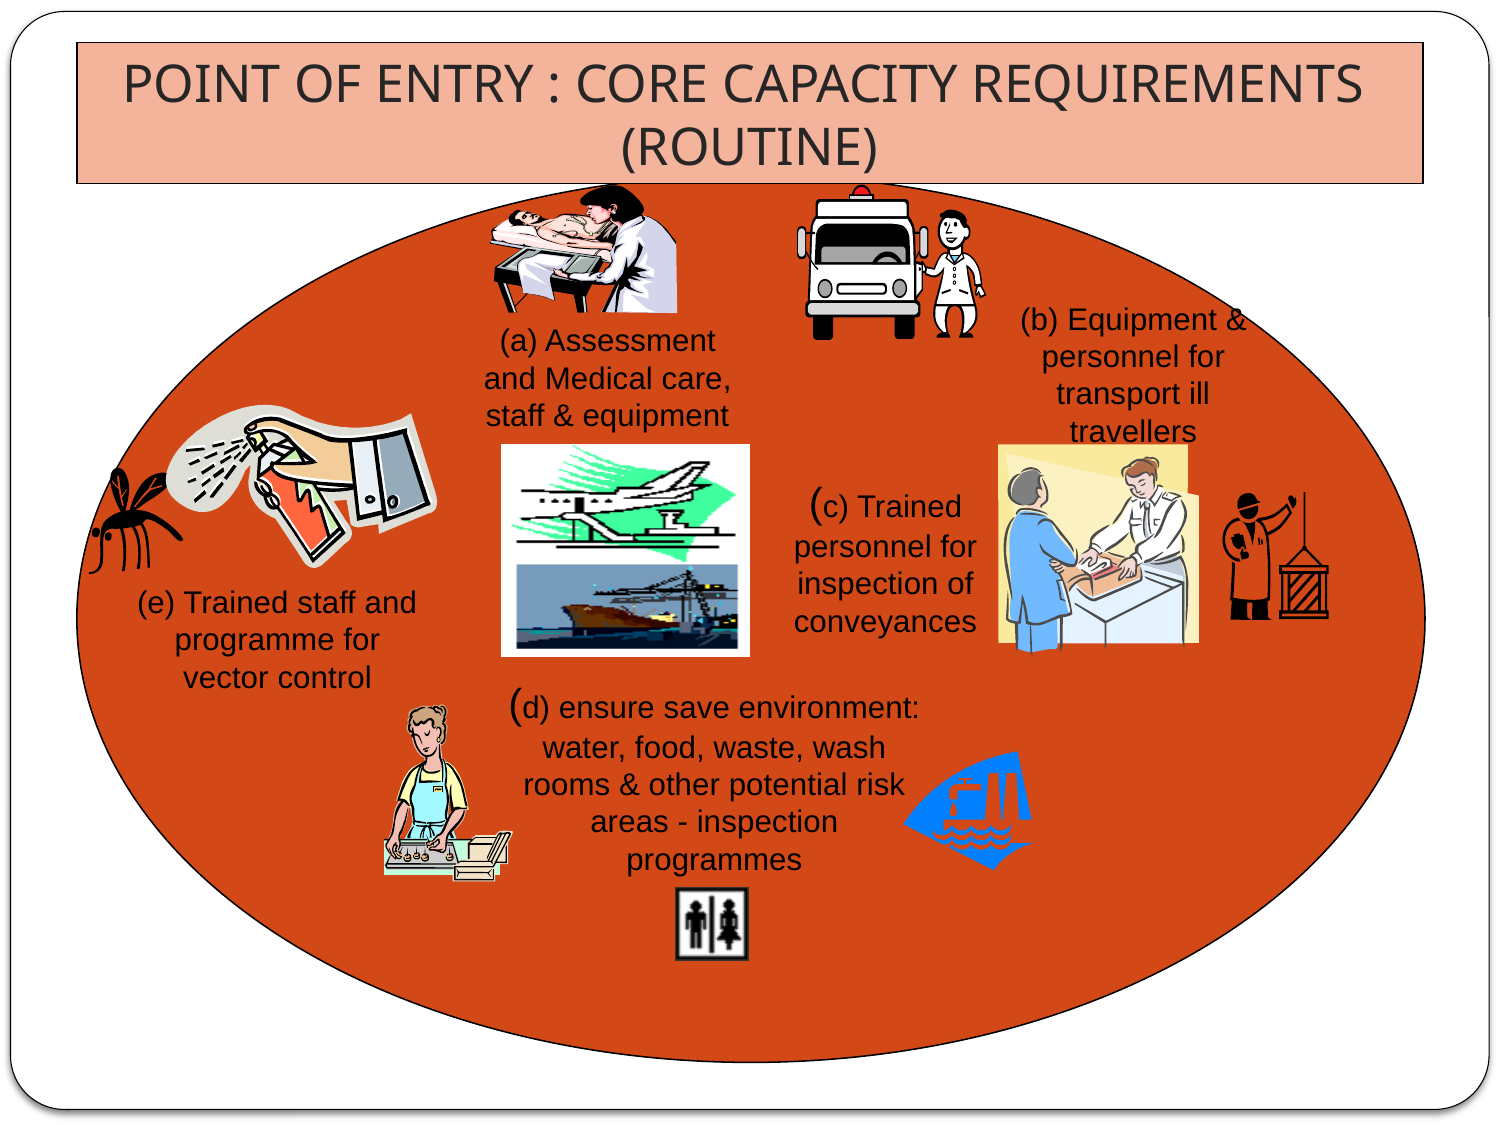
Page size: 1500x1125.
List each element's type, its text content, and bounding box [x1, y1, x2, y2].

picture [1222, 491, 1329, 620]
picture [501, 443, 750, 657]
text_box (c) Trained personnel for inspection of conveyances [756, 467, 992, 647]
text_box Capacity Strengthening at Points of Entry [0, 29, 774, 91]
text_box [992, 204, 1204, 290]
picture [674, 887, 749, 962]
text_box (a) Assessment and Medical care, staff & equipment [466, 312, 750, 442]
text_box [76, 211, 1426, 1063]
text_box (e) Trained staff and programme for vector control [112, 574, 443, 703]
picture [796, 184, 987, 340]
text_box [680, 184, 992, 467]
picture [489, 184, 680, 315]
picture [383, 703, 514, 882]
text_box (b) Equipment & personnel for transport ill travellers [974, 290, 1293, 457]
text_box POINT OF ENTRY : CORE CAPACITY REQUIREMENTS (ROUTINE) [76, 42, 1424, 184]
picture [88, 385, 431, 575]
picture [903, 751, 1034, 871]
picture [997, 443, 1199, 657]
text_box (d) ensure save environment: water, food, waste, wash rooms & other potential risk areas - inspection programmes [490, 668, 939, 885]
